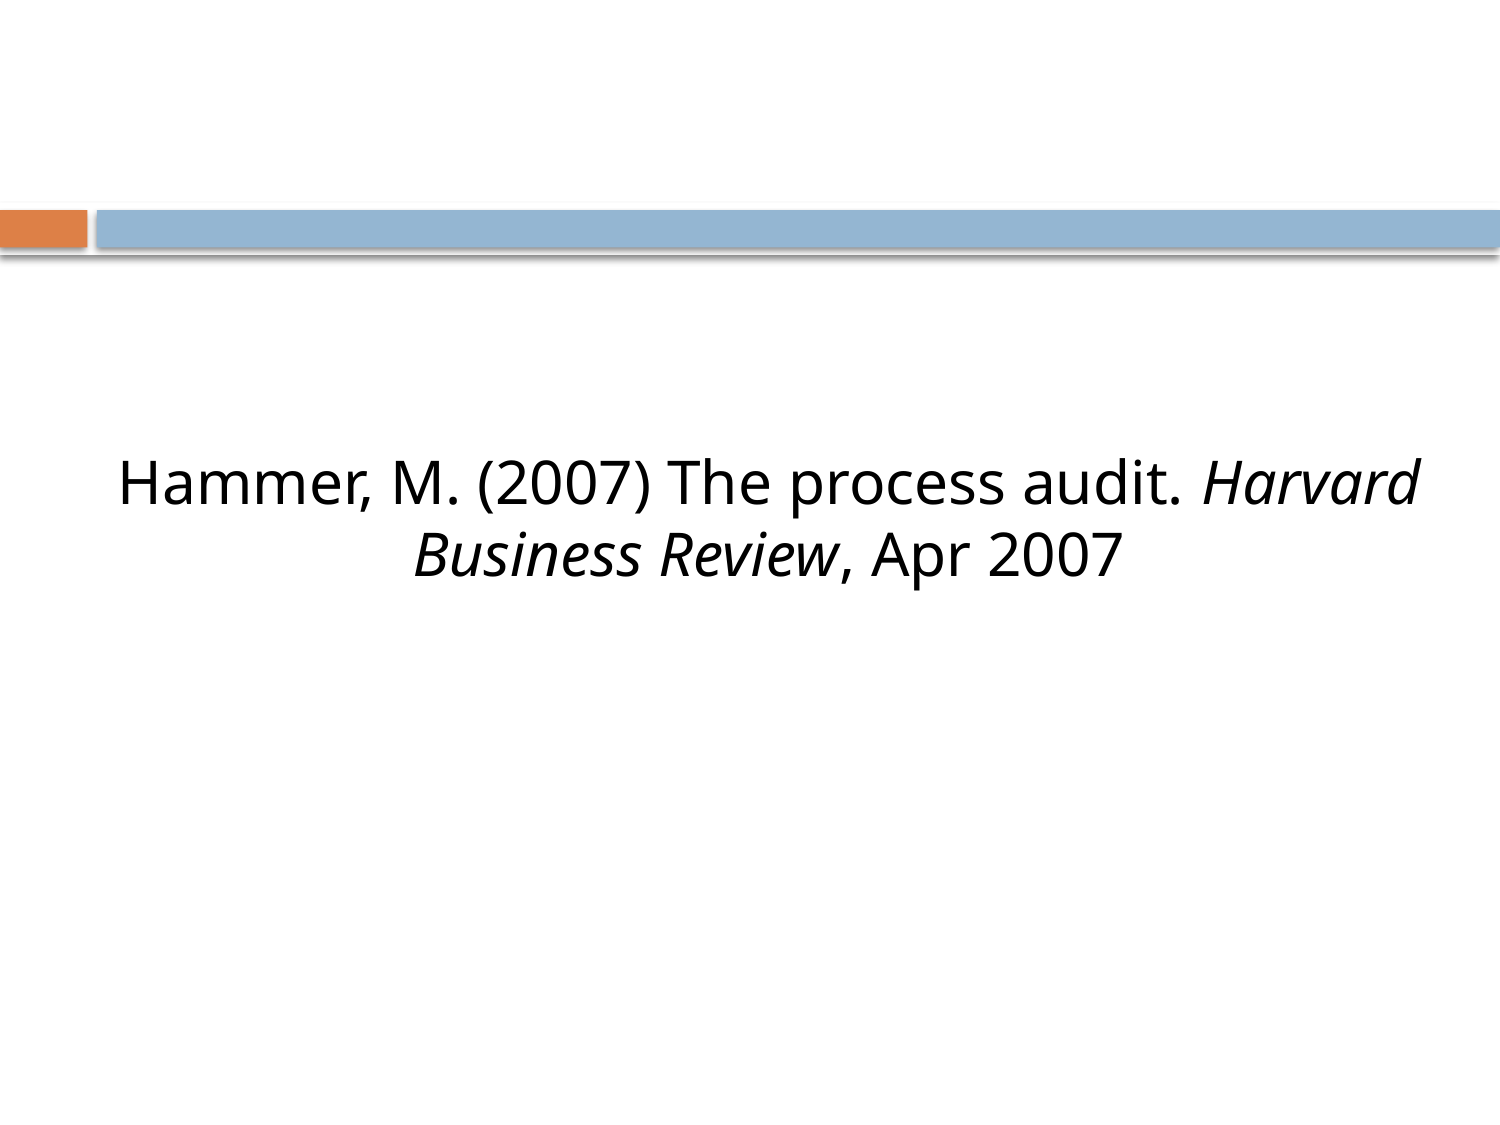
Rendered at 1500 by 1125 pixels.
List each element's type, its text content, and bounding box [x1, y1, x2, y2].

list Hammer, M. (2007) The process audit. Harvard Business Review, Apr 2007 [100, 262, 1438, 1000]
